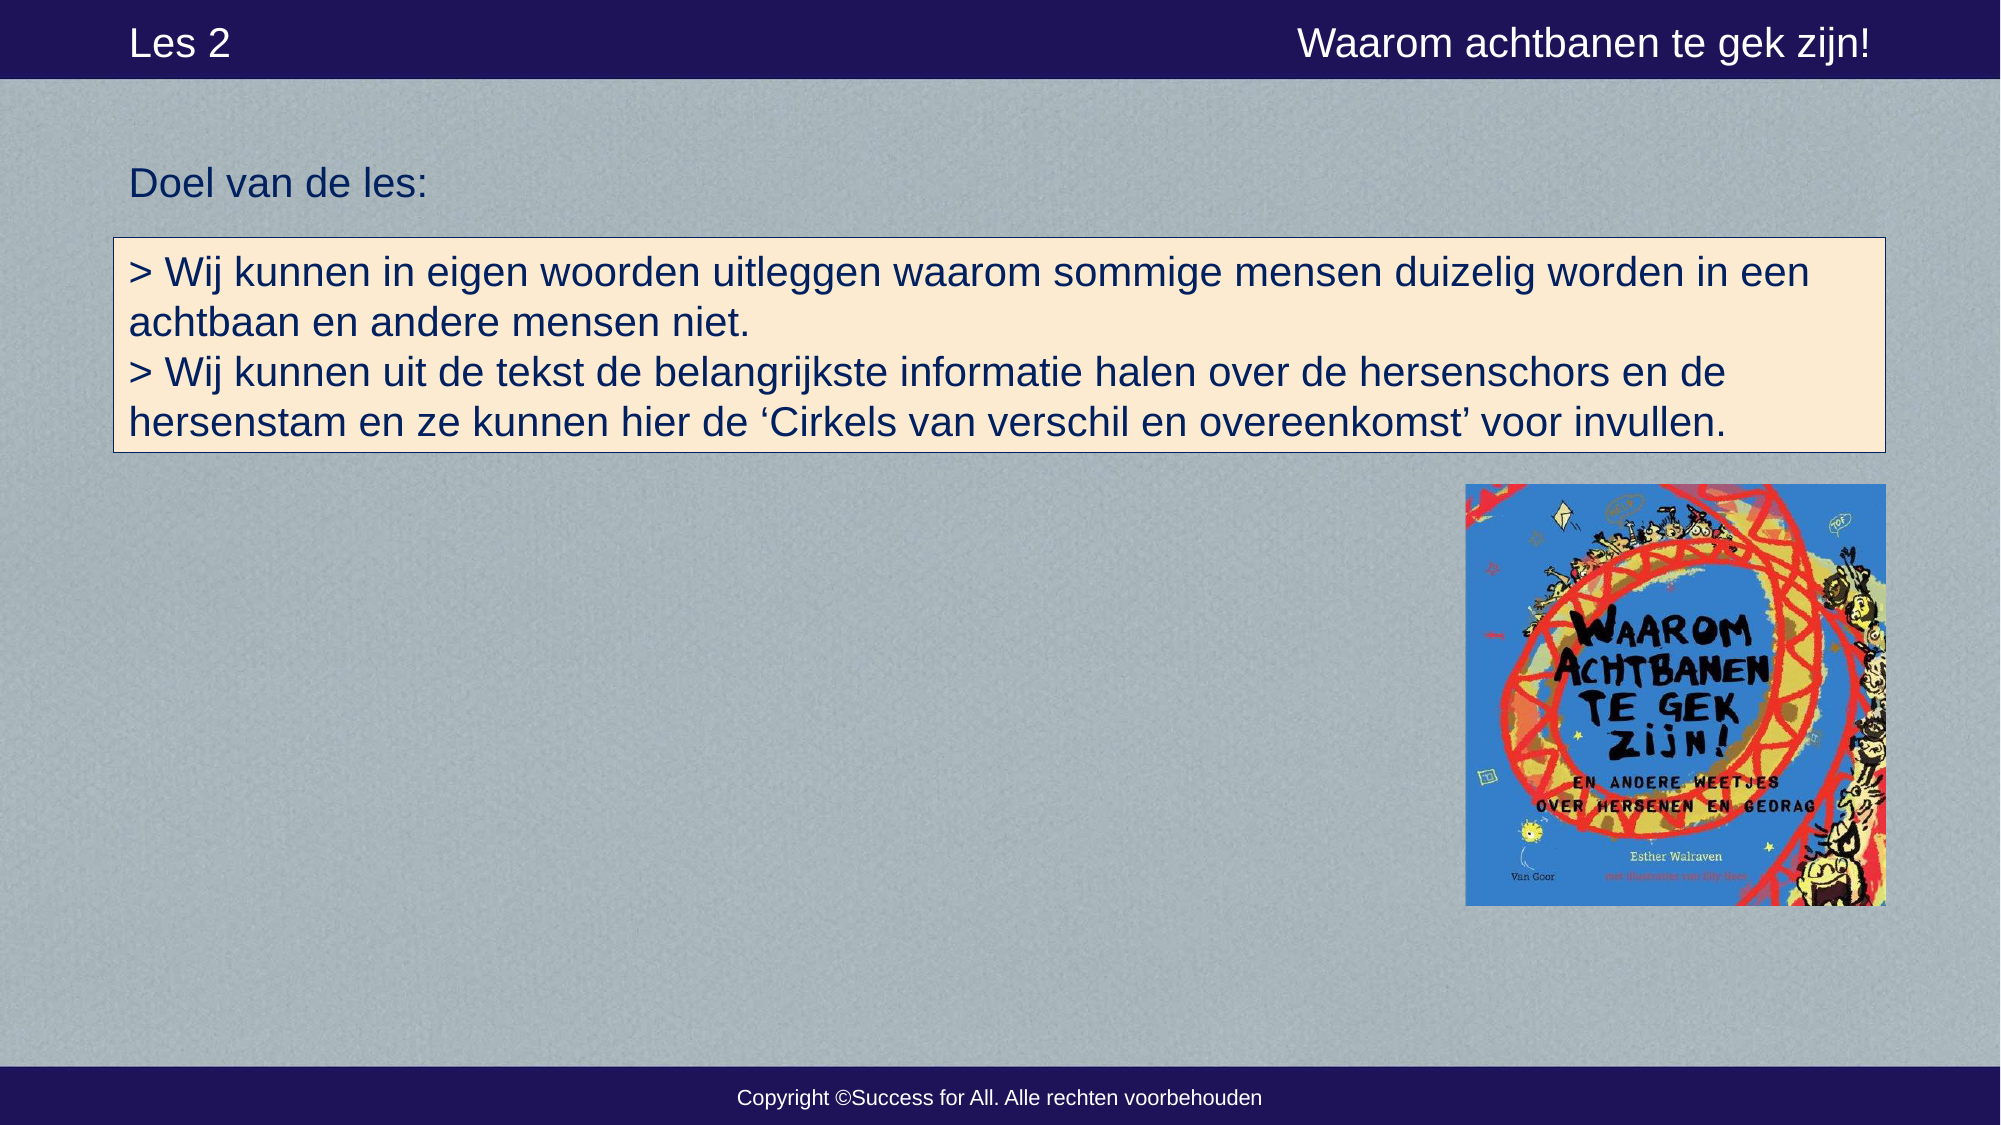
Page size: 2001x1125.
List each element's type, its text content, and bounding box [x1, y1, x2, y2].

picture [0, 0, 2001, 1125]
text_box Doel van de les: [113, 148, 1635, 214]
text_box Waarom achtbanen te gek zijn! [999, 8, 1886, 73]
text_box Les 2 [114, 8, 354, 73]
text_box Copyright ©Success for All. Alle rechten voorbehouden [0, 1076, 2000, 1125]
text_box > Wij kunnen in eigen woorden uitleggen waarom sommige mensen duizelig worden in een achtbaan en andere mensen niet. > Wij kunnen uit de tekst de belangrijkste informatie halen over de hersenschors en de hersenstam en ze kunnen hier de ‘Cirkels van verschil en overeenkomst’ voor invullen. [113, 237, 1886, 453]
